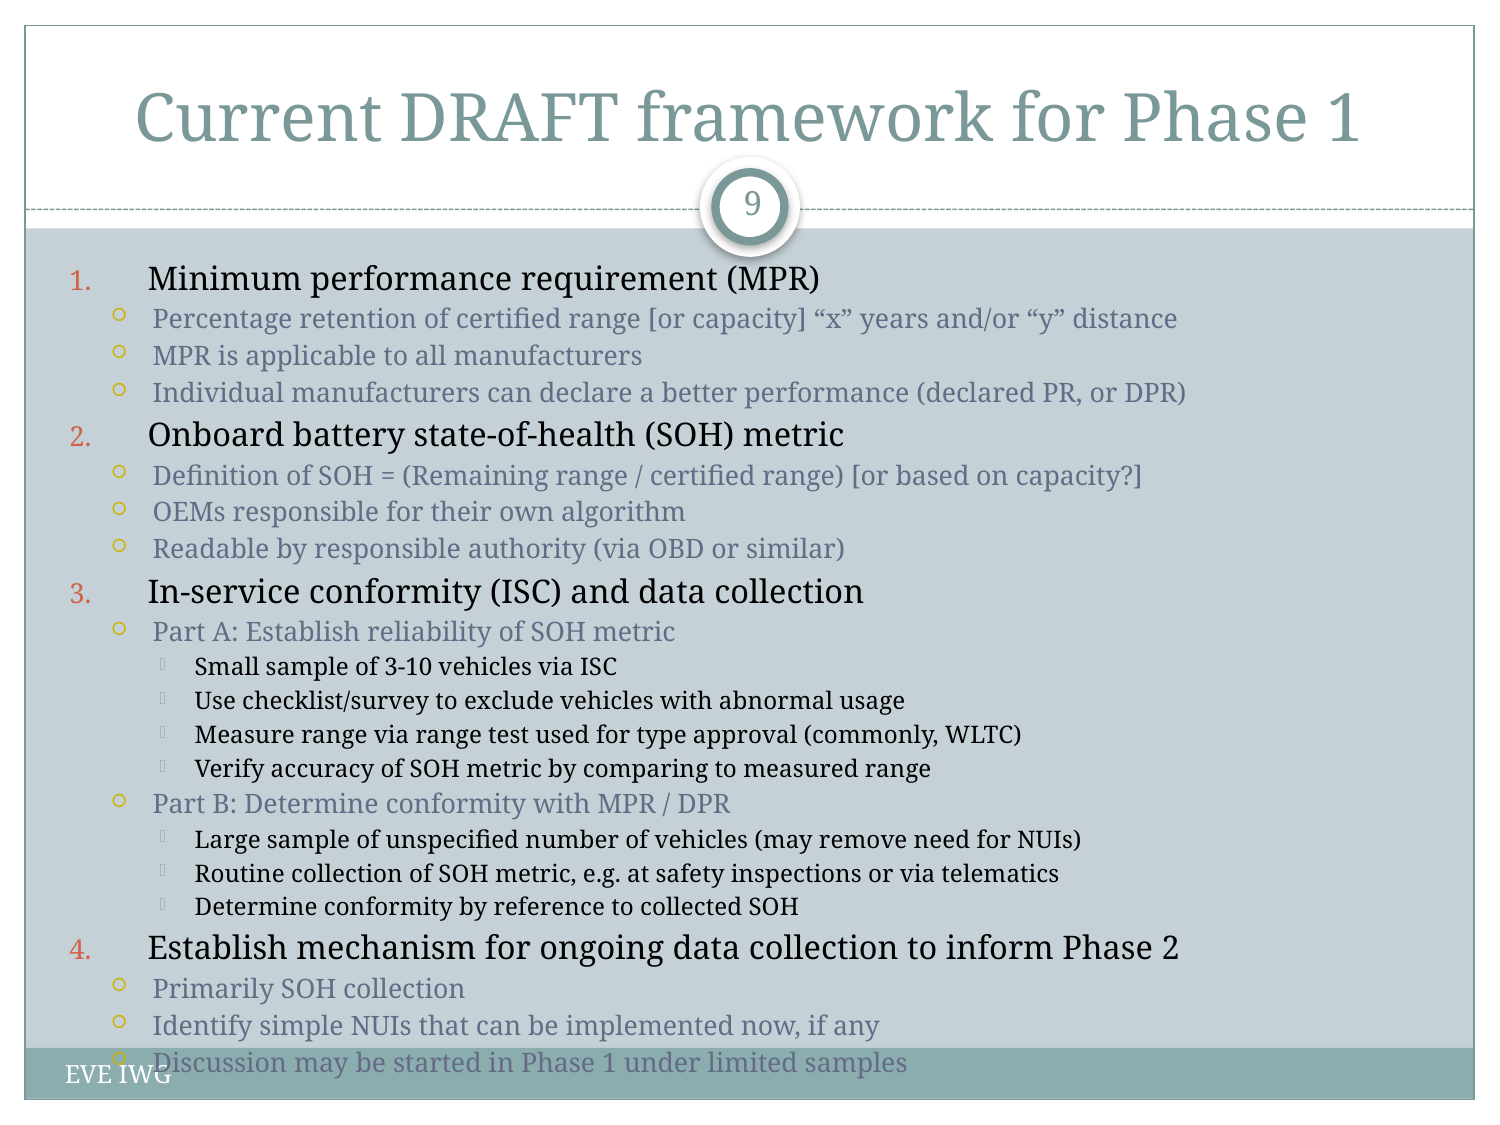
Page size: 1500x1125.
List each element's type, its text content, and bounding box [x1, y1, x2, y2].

slide_number 9 [715, 168, 791, 241]
footer EVE IWG [50, 1051, 638, 1112]
list Minimum performance requirement (MPR) Percentage retention of certified range [or capacity] “x” years and/or “y” distance MPR is applicable to all manufacturers Individual manufacturers can declare a better performance (declared PR, or DPR) Onboard battery state-of-health (SOH) metric Definition of SOH = (Remaining range / certified range) [or based on capacity?] OEMs responsible for their own algorithm Readable by responsible authority (via OBD or similar) In-service conformity (ISC) and data collection Part A: Establish reliability of SOH metric Small sample of 3-10 vehicles via ISC Use checklist/survey to exclude vehicles with abnormal usage Measure range via range test used for type approval (commonly, WLTC) Verify accuracy of SOH metric by comparing to measured range Part B: Determine conformity with MPR / DPR Large sample of unspecified number of vehicles (may remove need for NUIs) Routine collection of SOH metric, e.g. at safety inspections or via telematics Determine conformity by reference to collected SOH Establish mechanism for ongoing data collection to inform Phase 2 Primarily SOH collection Identify simple NUIs that can be implemented now, if any Discussion may be started in Phase 1 under limited samples [54, 249, 1450, 1088]
title Current DRAFT framework for Phase 1 [49, 37, 1450, 162]
